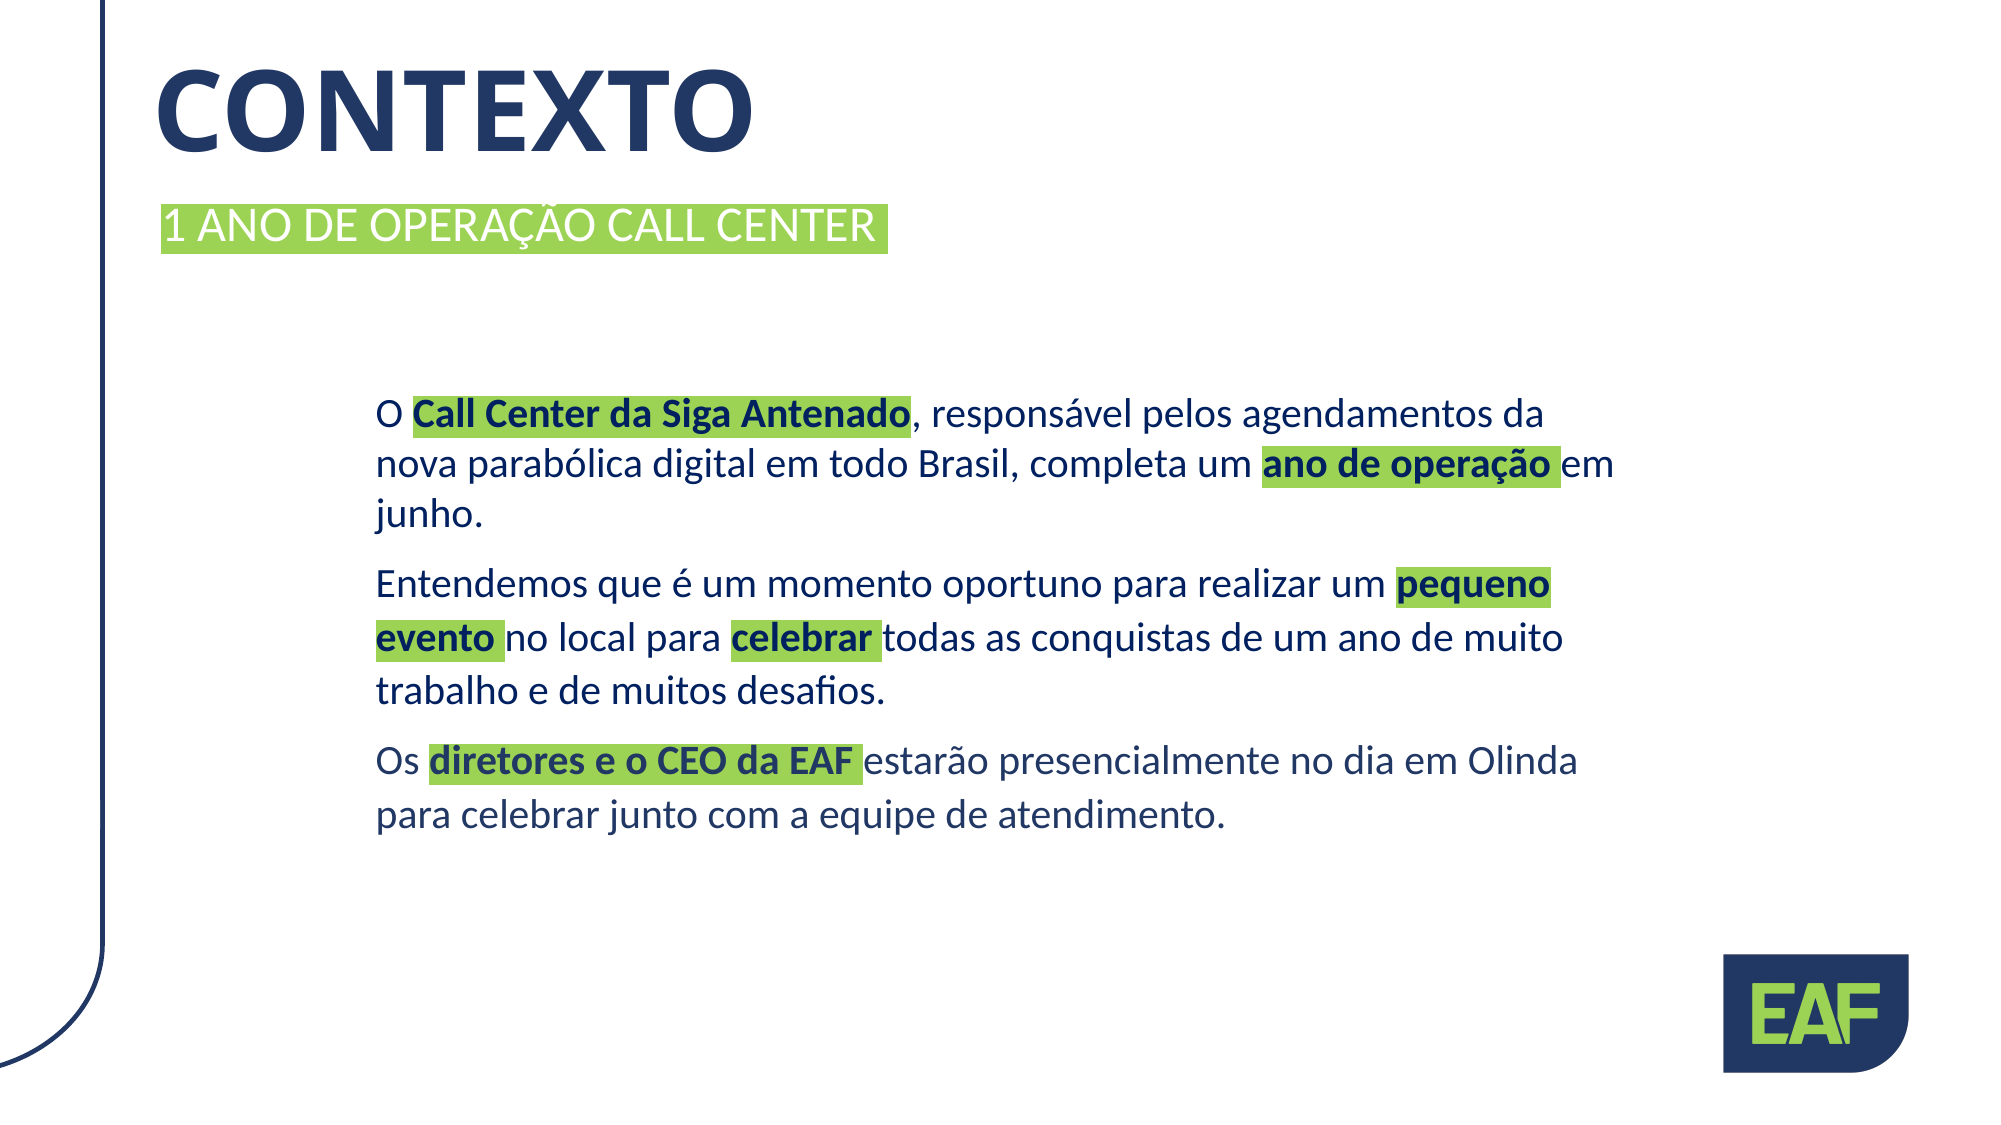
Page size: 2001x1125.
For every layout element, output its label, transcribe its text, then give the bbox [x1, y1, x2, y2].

text_box O Call Center da Siga Antenado, responsável pelos agendamentos da nova parabólica digital em todo Brasil, completa um ano de operação em junho. Entendemos que é um momento oportuno para realizar um pequeno evento no local para celebrar todas as conquistas de um ano de muito trabalho e de muitos desafios. Os diretores e o CEO da EAF estarão presencialmente no dia em Olinda para celebrar junto com a equipe de atendimento. [360, 378, 1640, 845]
picture [1711, 936, 1921, 1091]
text_box 1 ANO DE OPERAÇÃO CALL CENTER [146, 183, 1485, 259]
title CONTEXTO [137, 6, 1863, 224]
